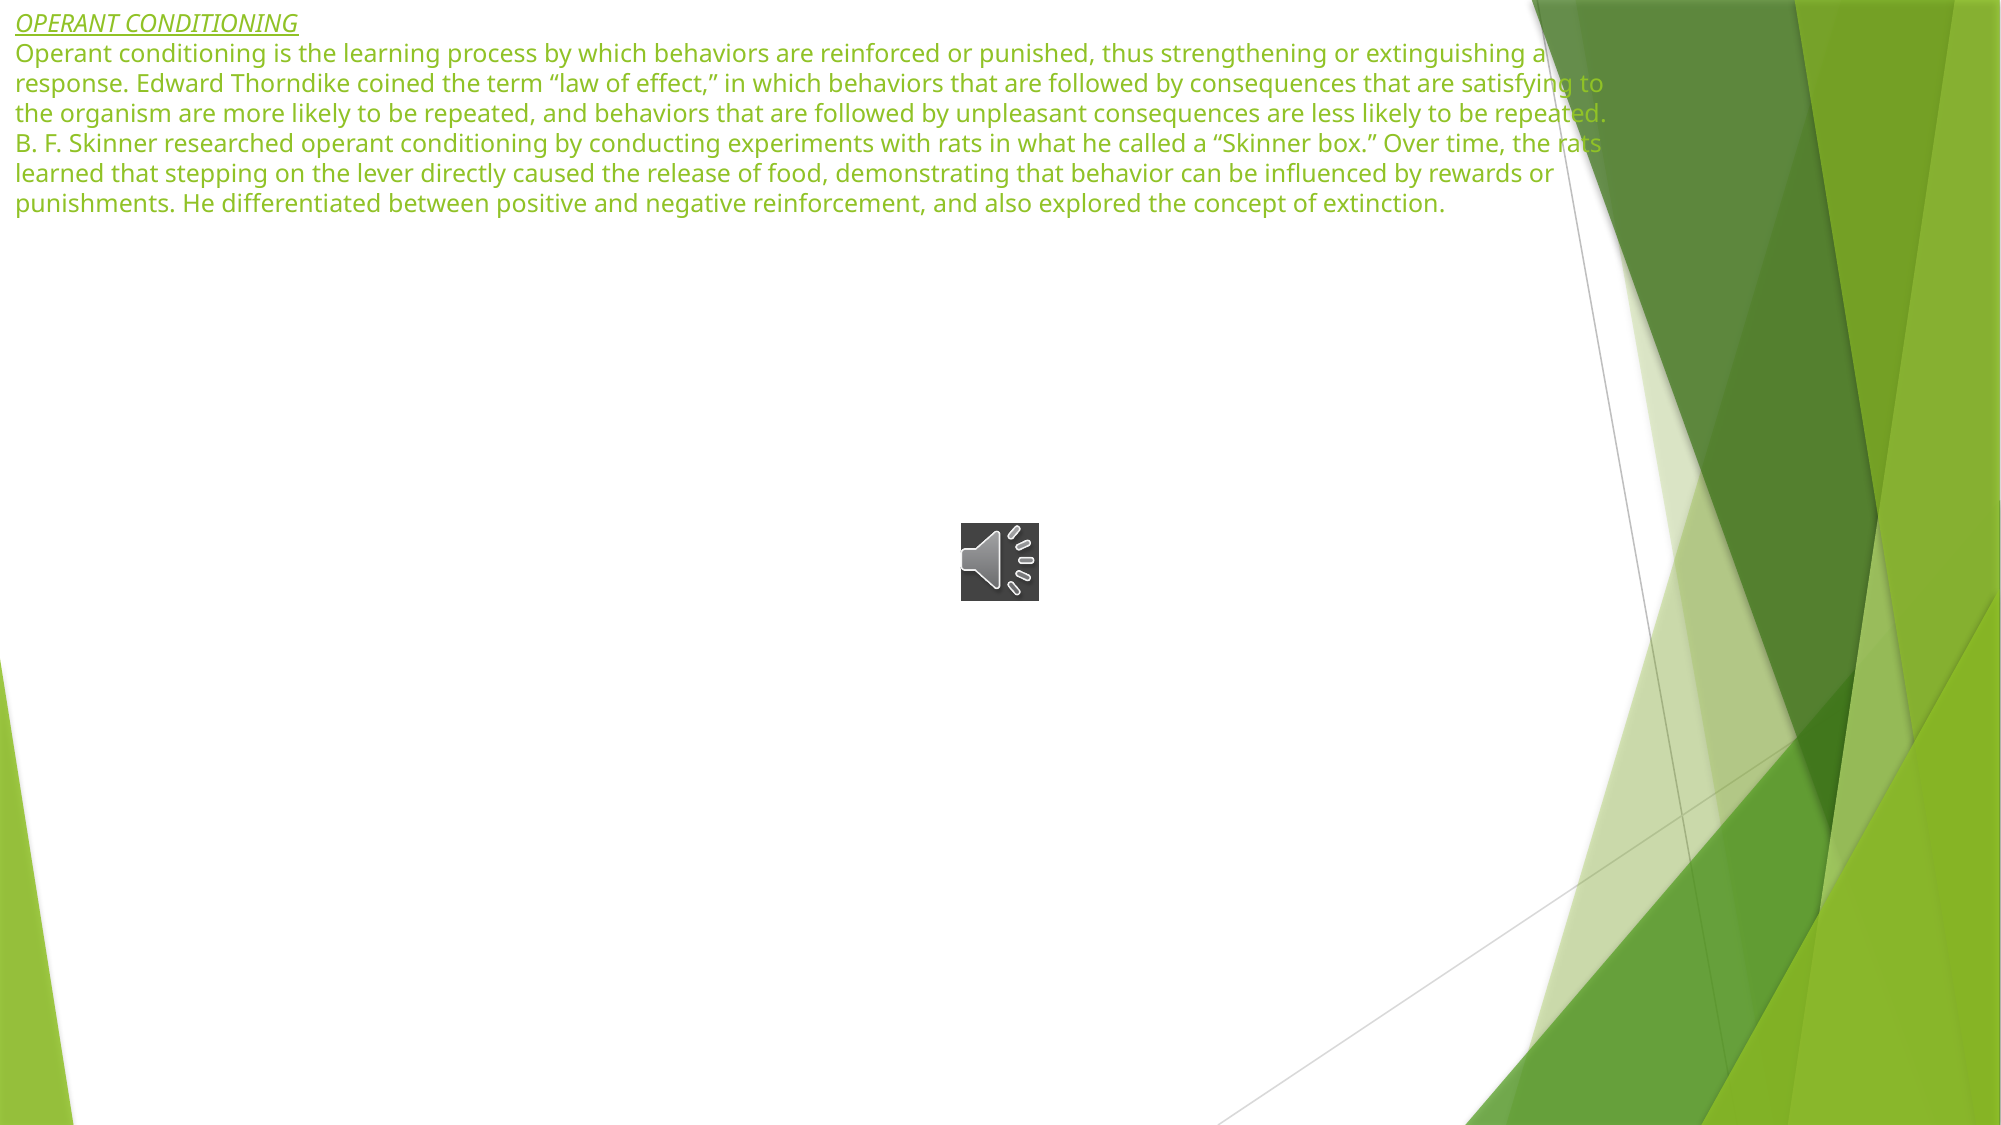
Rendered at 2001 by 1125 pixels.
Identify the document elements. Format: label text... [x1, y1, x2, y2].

title OPERANT CONDITIONING Operant conditioning is the learning process by which behaviors are reinforced or punished, thus strengthening or extinguishing a response. Edward Thorndike coined the term “law of effect,” in which behaviors that are followed by consequences that are satisfying to the organism are more likely to be repeated, and behaviors that are followed by unpleasant consequences are less likely to be repeated. B. F. Skinner researched operant conditioning by conducting experiments with rats in what he called a “Skinner box.” Over time, the rats learned that stepping on the lever directly caused the release of food, demonstrating that behavior can be influenced by rewards or punishments. He differentiated between positive and negative reinforcement, and also explored the concept of extinction. [0, 0, 1652, 1125]
picture [959, 521, 1041, 603]
